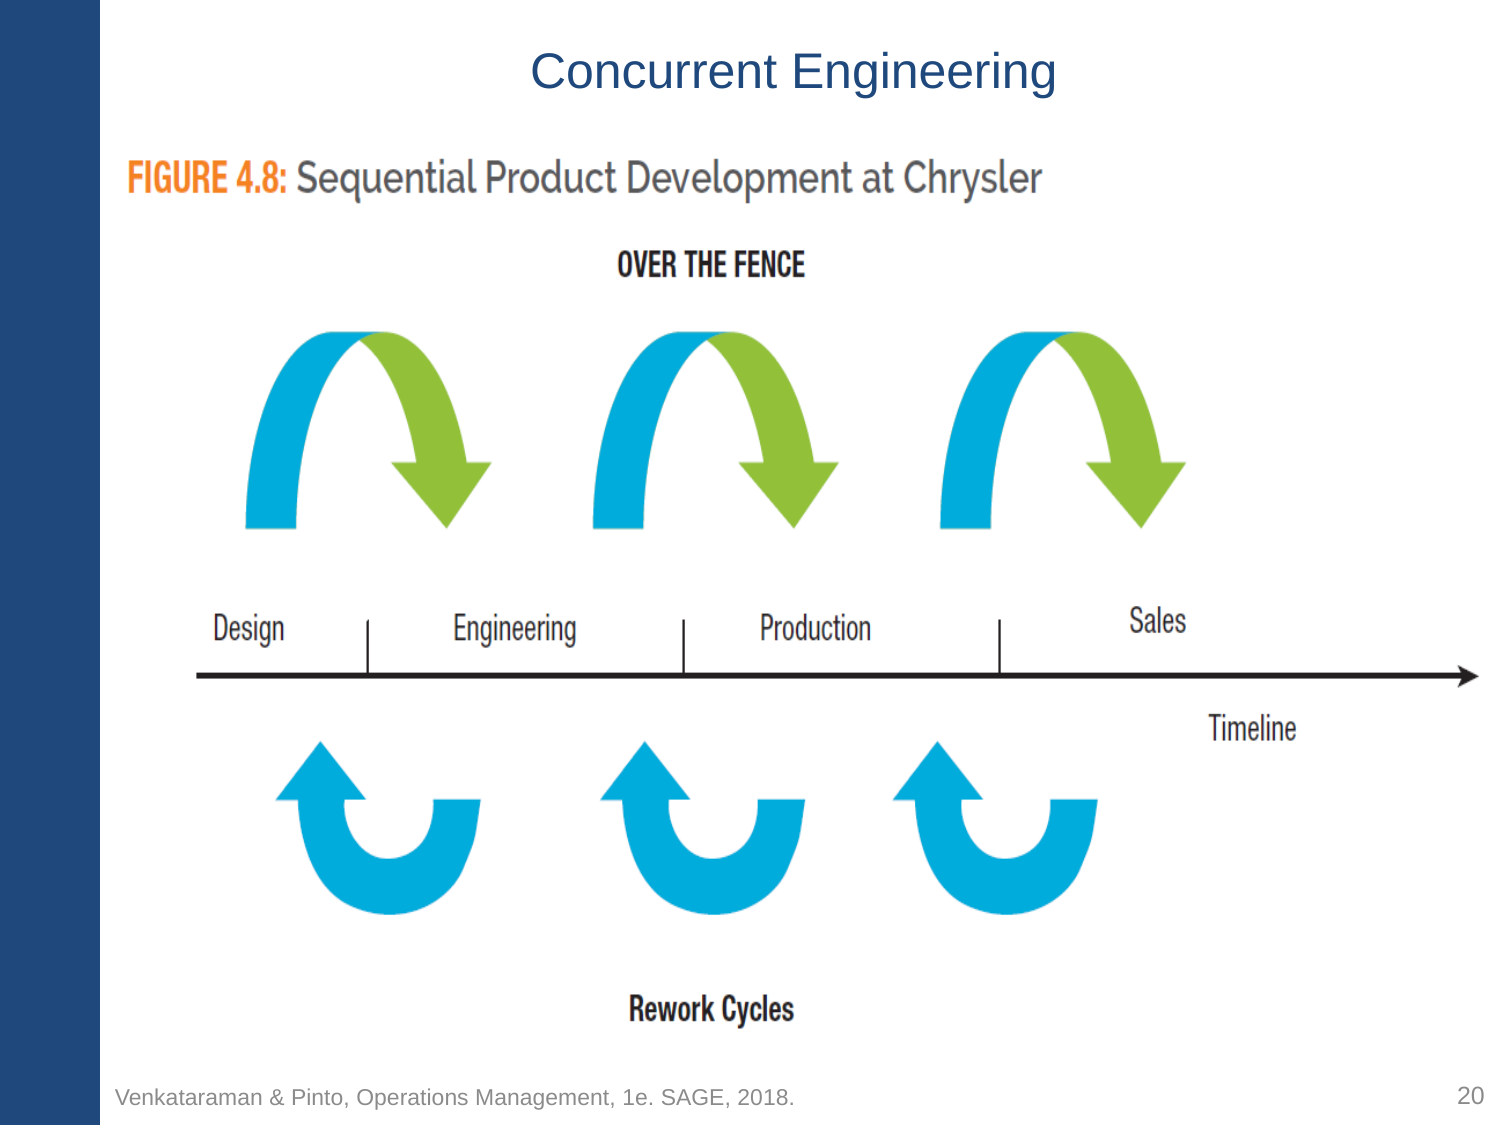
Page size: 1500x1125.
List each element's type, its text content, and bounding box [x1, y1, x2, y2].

slide_number 20 [1425, 1065, 1500, 1125]
picture [112, 137, 1488, 1042]
title Concurrent Engineering [162, 1, 1425, 135]
footer Venkataraman & Pinto, Operations Management, 1e. SAGE, 2018. [99, 1074, 1250, 1125]
